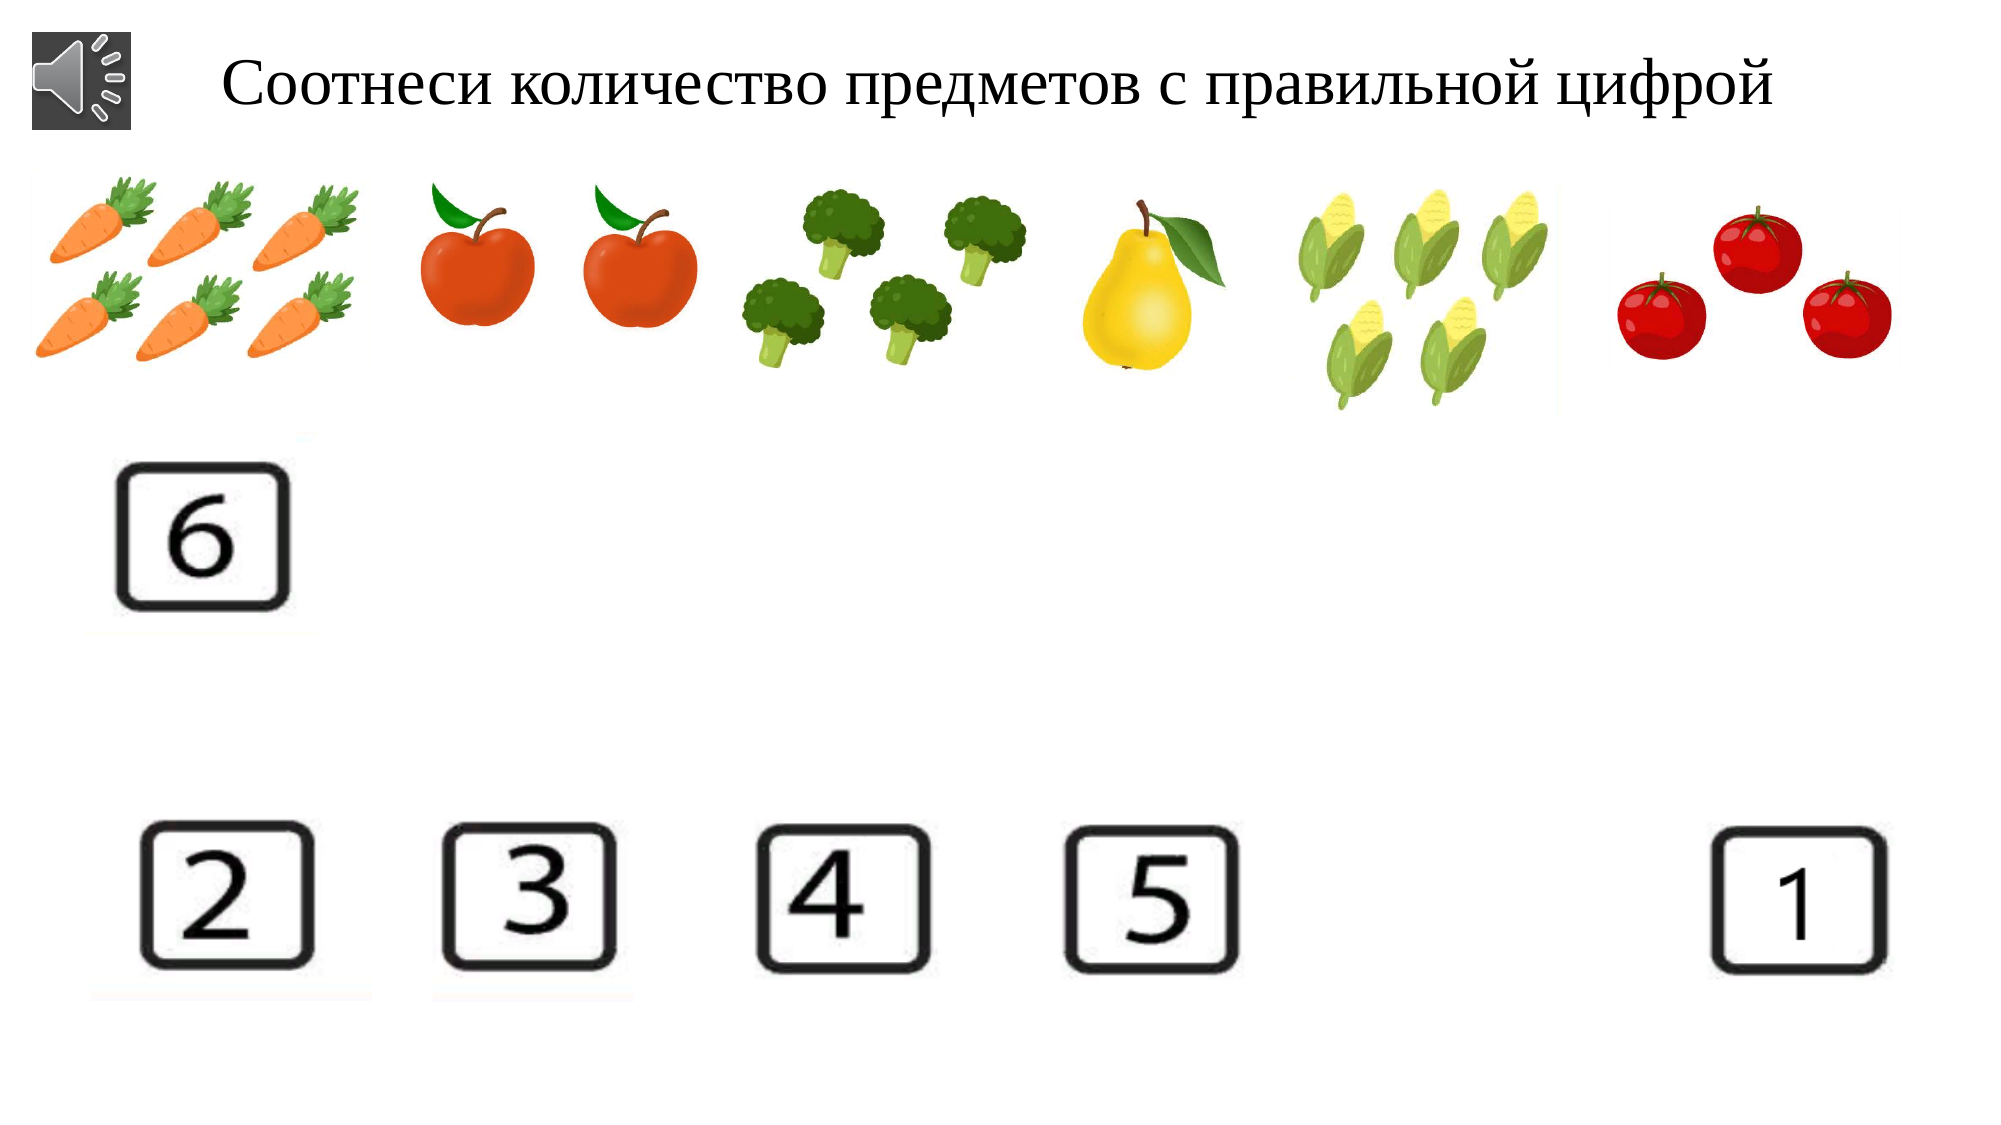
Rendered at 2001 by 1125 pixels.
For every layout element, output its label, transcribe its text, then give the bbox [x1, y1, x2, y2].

picture [90, 762, 372, 1001]
text_box Соотнеси количество предметов с правильной цифрой [206, 30, 1791, 126]
picture [397, 182, 1028, 369]
picture [1605, 202, 1901, 370]
picture [1285, 184, 1562, 416]
picture [432, 797, 634, 1002]
picture [1070, 182, 1243, 416]
picture [31, 30, 132, 131]
picture [1055, 816, 1245, 983]
picture [1697, 815, 1900, 984]
picture [751, 808, 941, 991]
picture [83, 432, 318, 635]
picture [31, 168, 370, 370]
